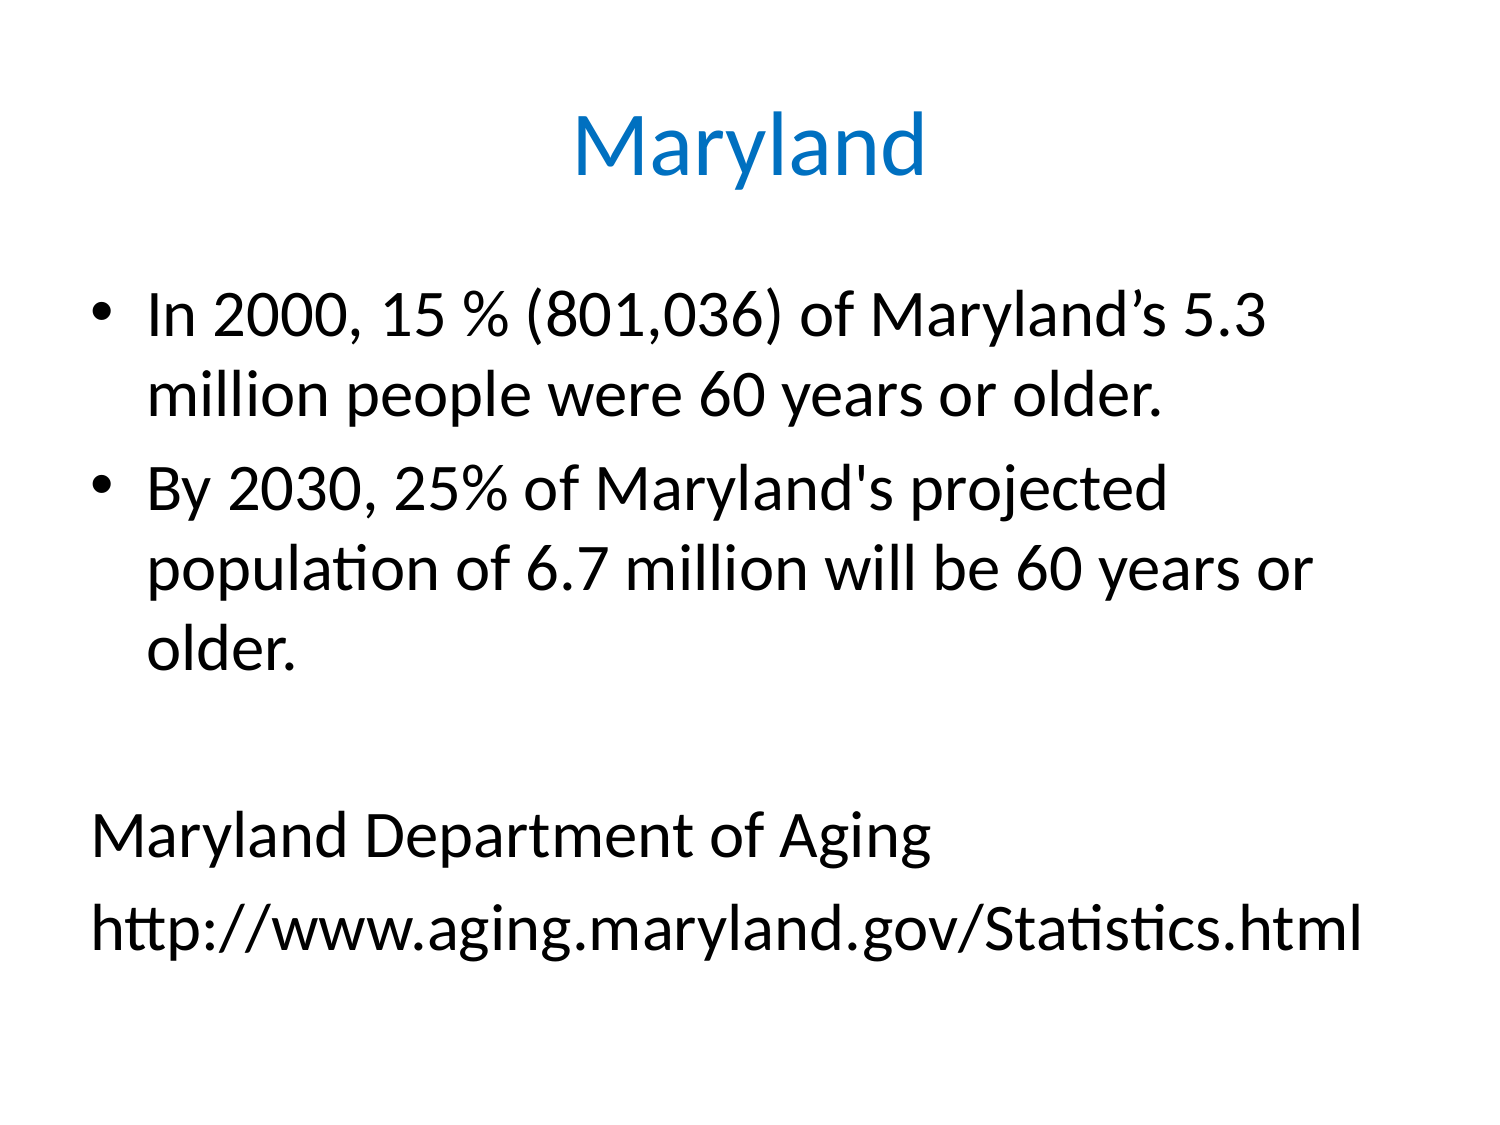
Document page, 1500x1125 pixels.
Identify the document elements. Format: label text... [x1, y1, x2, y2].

title Maryland [75, 45, 1425, 233]
list In 2000, 15 % (801,036) of Maryland’s 5.3 million people were 60 years or older. By 2030, 25% of Maryland's projected population of 6.7 million will be 60 years or older. Maryland Department of Aging http://www.aging.maryland.gov/Statistics.html [75, 262, 1425, 1005]
